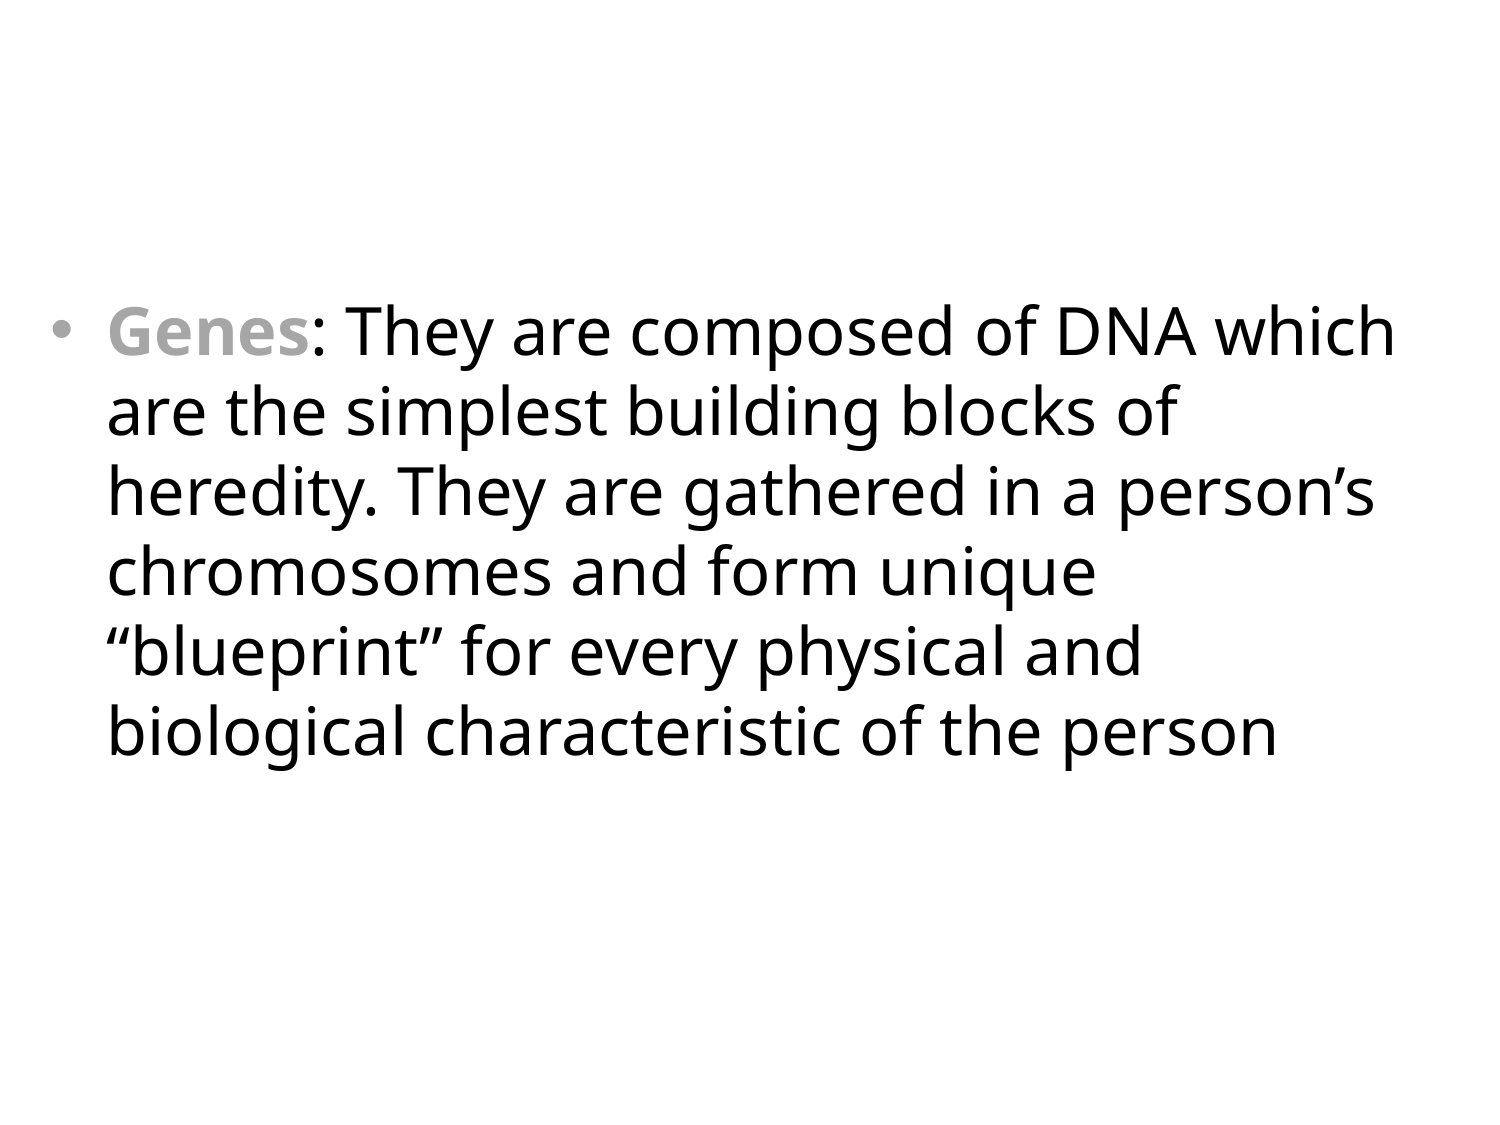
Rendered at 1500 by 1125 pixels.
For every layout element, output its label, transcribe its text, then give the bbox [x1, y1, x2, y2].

list Genes: They are composed of DNA which are the simplest building blocks of heredity. They are gathered in a person’s chromosomes and form unique “blueprint” for every physical and biological characteristic of the person [35, 281, 1454, 786]
